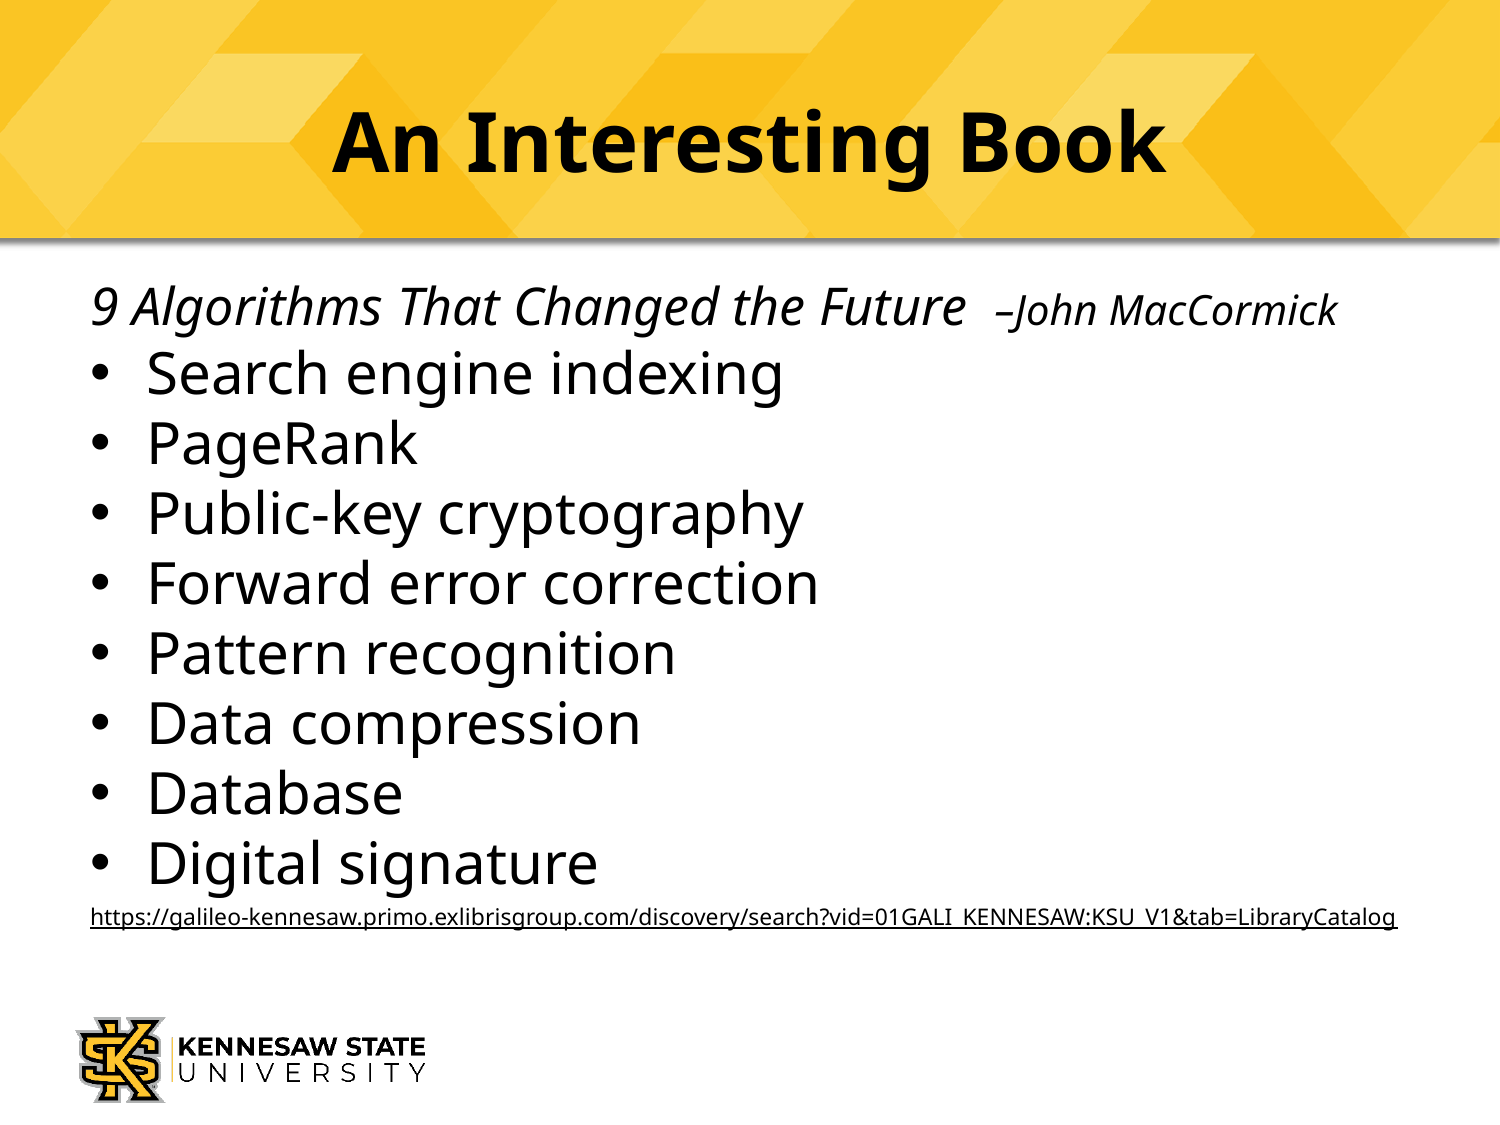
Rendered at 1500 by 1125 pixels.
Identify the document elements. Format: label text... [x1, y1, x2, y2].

picture [75, 1017, 425, 1103]
title An Interesting Book [75, 45, 1425, 233]
picture [0, 0, 1500, 251]
list 9 Algorithms That Changed the Future –John MacCormick Search engine indexing PageRank Public-key cryptography Forward error correction Pattern recognition Data compression Database Digital signature https://galileo-kennesaw.primo.exlibrisgroup.com/discovery/search?vid=01GALI_KENNESAW:KSU_V1&tab=LibraryCatalog [75, 266, 1475, 1017]
